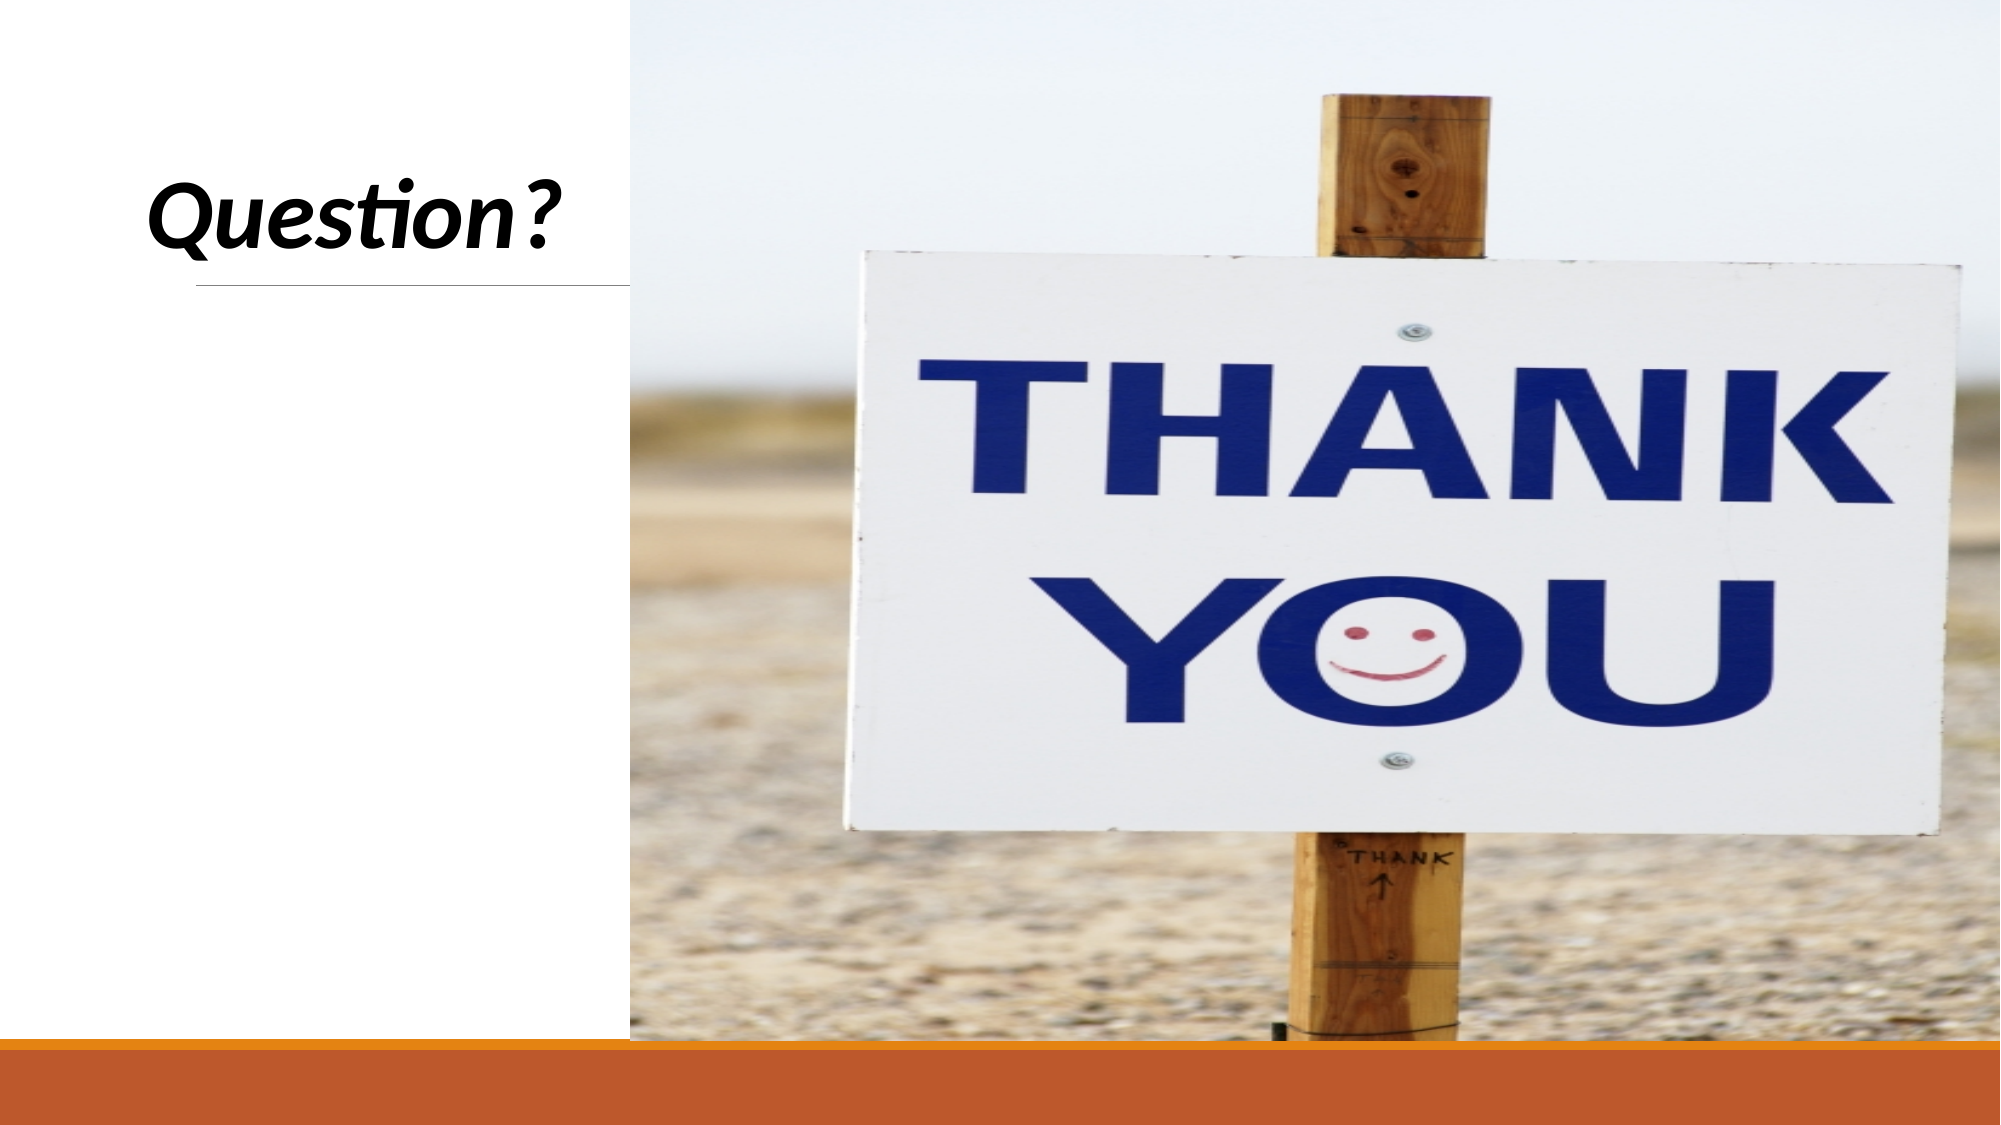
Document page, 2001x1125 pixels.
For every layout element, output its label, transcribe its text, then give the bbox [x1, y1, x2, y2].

text_box Question? [131, 140, 579, 276]
picture [630, 0, 2000, 1042]
